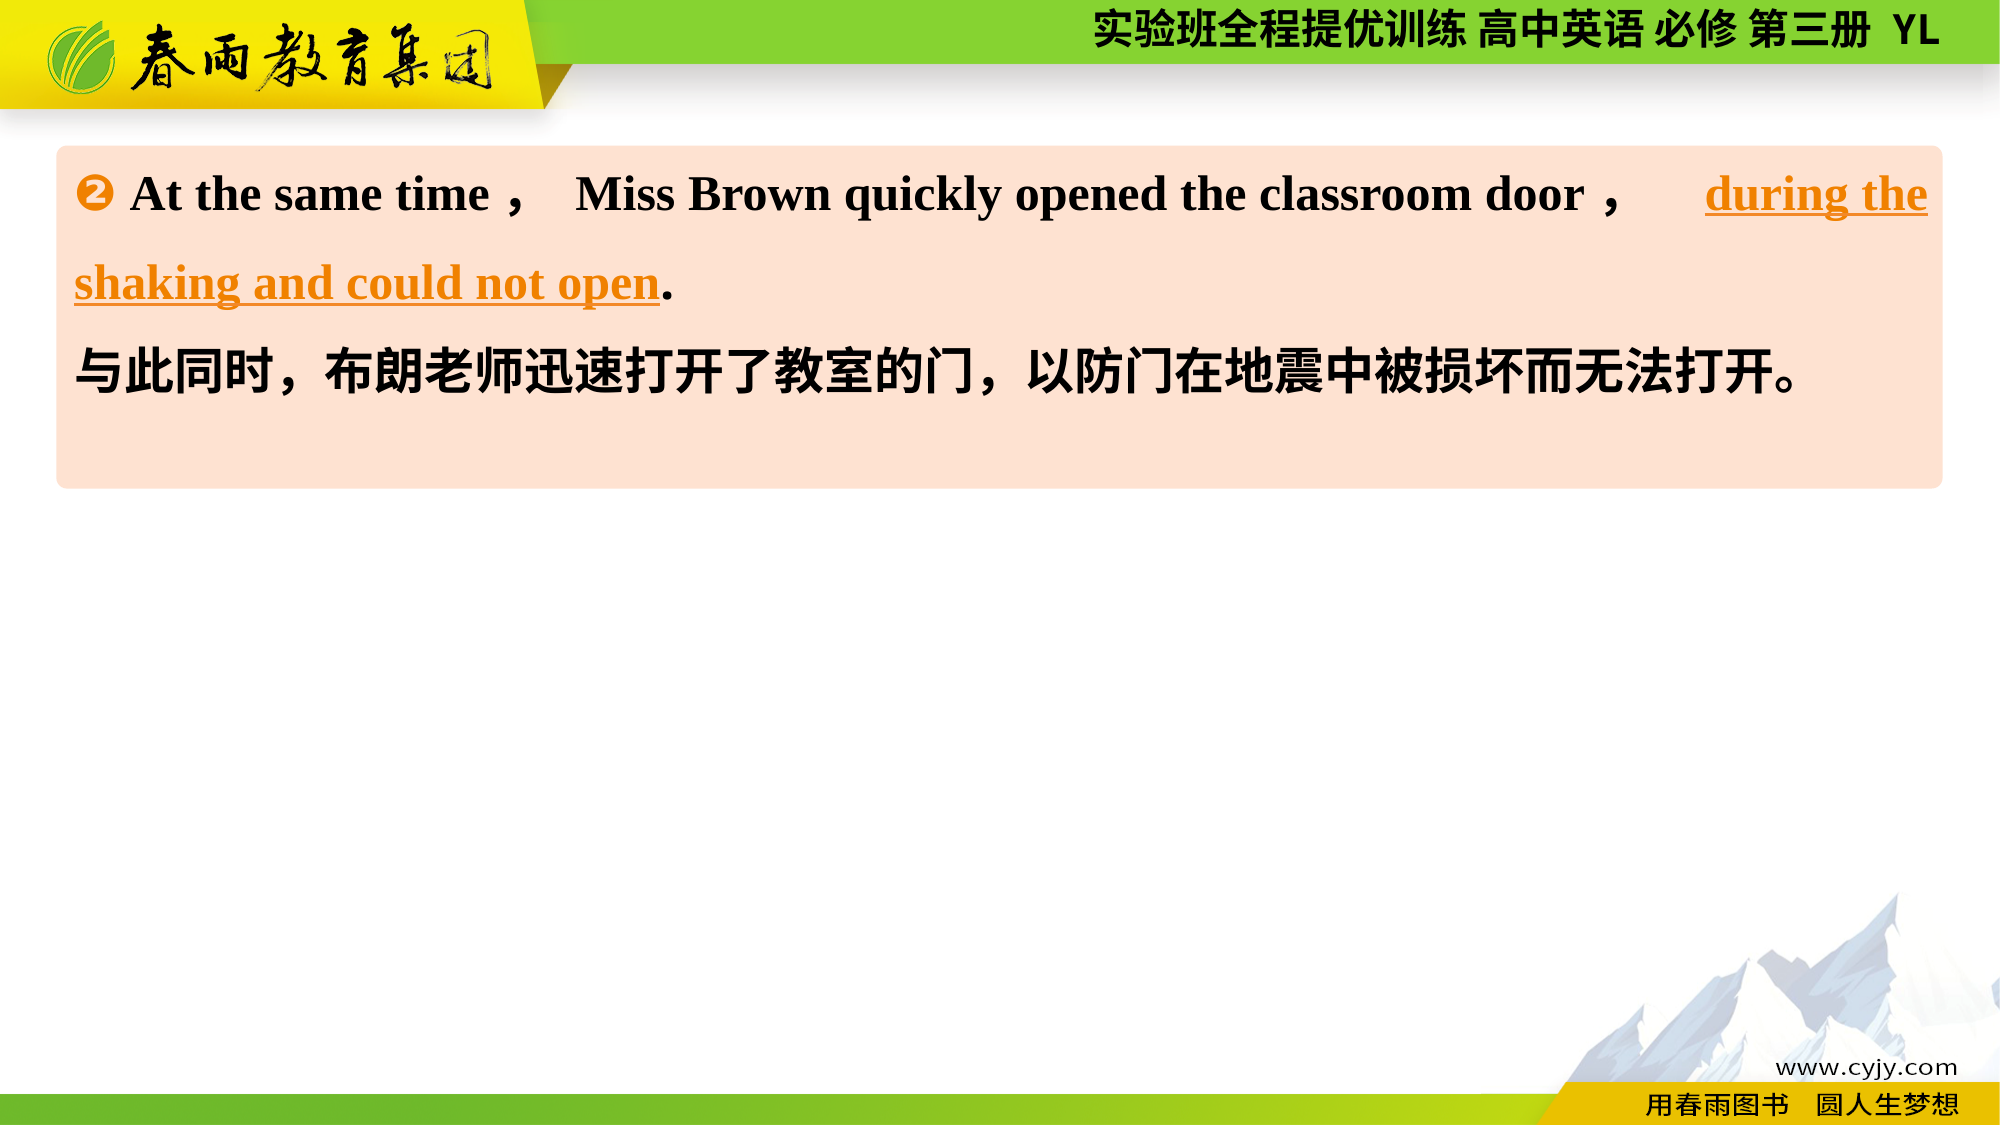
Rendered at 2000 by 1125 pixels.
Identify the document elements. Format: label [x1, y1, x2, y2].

text_box [56, 145, 1943, 489]
picture [0, 0, 2000, 1125]
